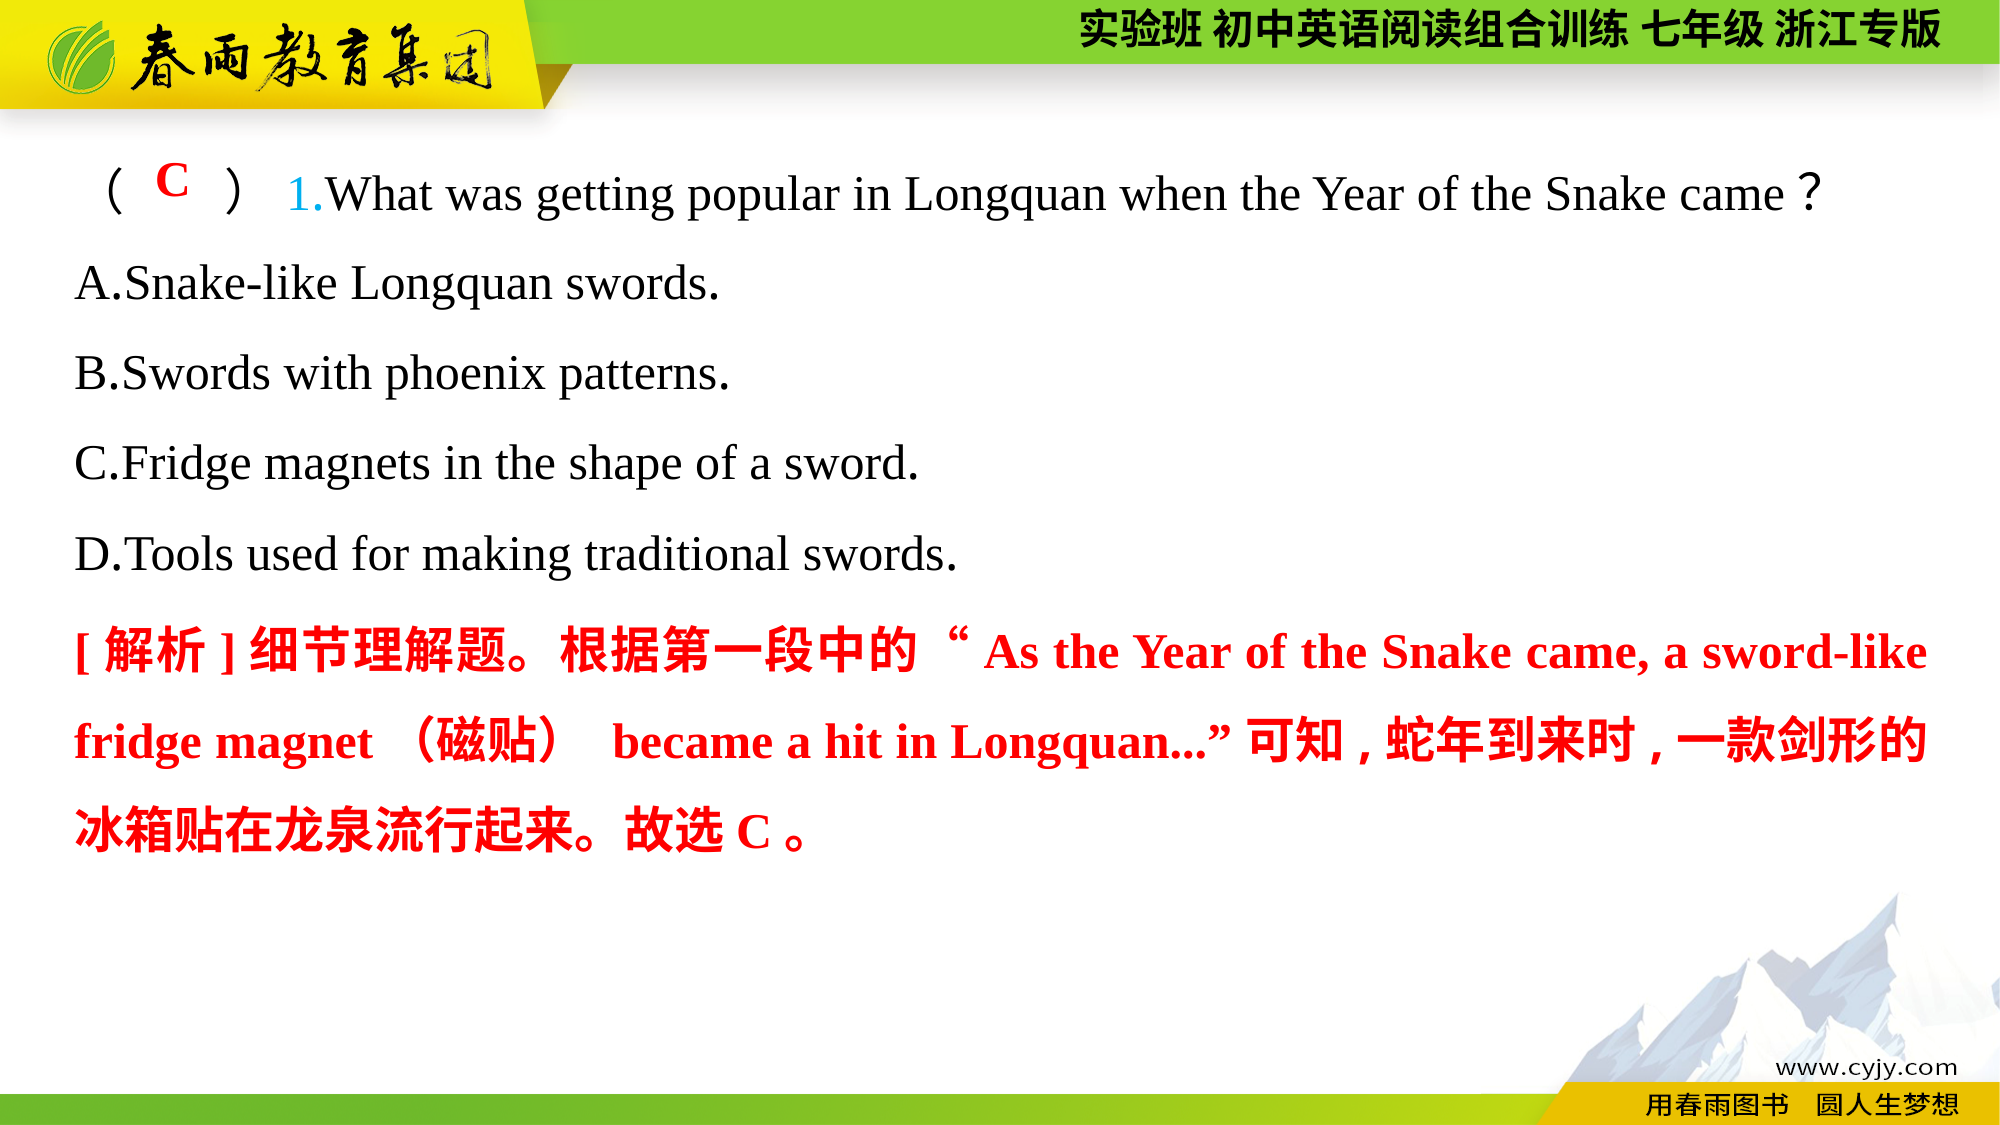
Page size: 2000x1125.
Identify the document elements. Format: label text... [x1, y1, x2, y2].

text_box C [139, 139, 206, 215]
picture [0, 0, 2000, 1125]
list （ ）1.What was getting popular in Longquan when the Year of the Snake came？ A.Snake-like Longquan swords. B.Swords with phoenix patterns. C.Fridge magnets in the shape of a sword. D.Tools used for making traditional swords. [59, 122, 1944, 581]
text_box [解析]细节理解题。根据第一段中的“As the Year of the Snake came, a sword-like fridge magnet（磁贴） became a hit in Longquan...”可知,蛇年到来时,一款剑形的冰箱贴在龙泉流行起来。故选C。 [59, 581, 1944, 867]
